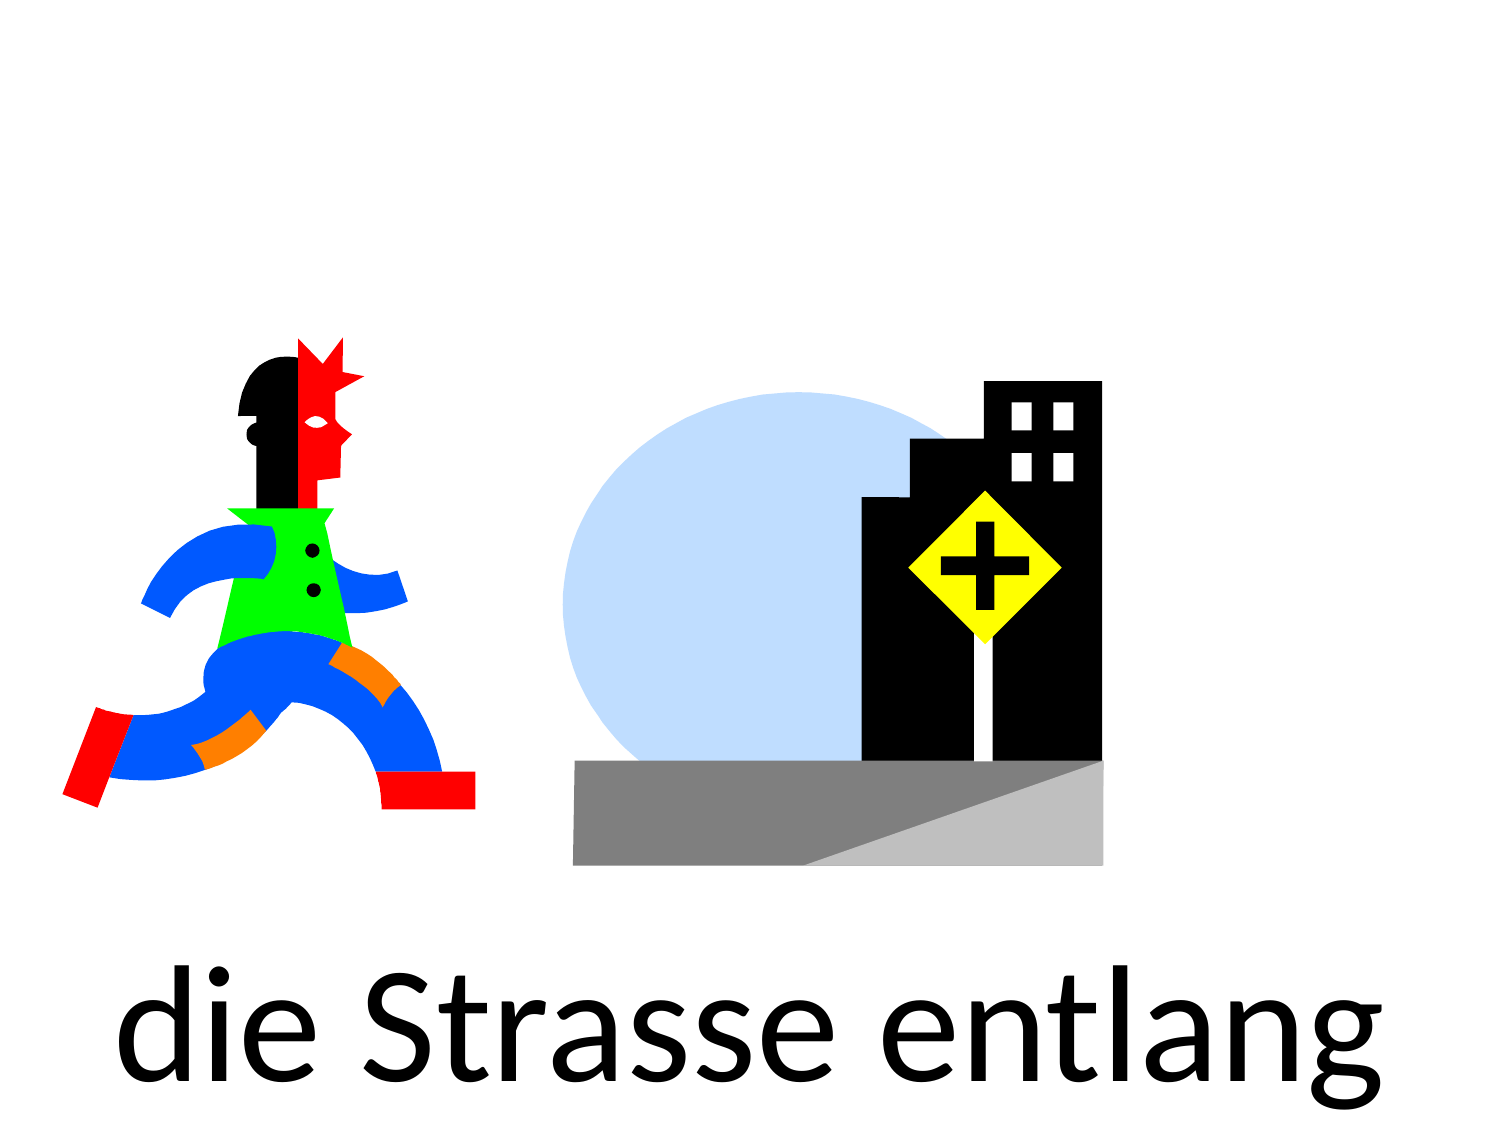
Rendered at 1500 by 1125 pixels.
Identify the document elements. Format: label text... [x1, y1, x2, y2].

text_box [562, 392, 946, 760]
text_box die Strasse entlang [0, 907, 1500, 1123]
text_box [974, 635, 993, 762]
text_box [1053, 402, 1074, 431]
text_box [572, 760, 1102, 866]
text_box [62, 337, 476, 810]
text_box [803, 760, 1104, 866]
text_box [1053, 453, 1074, 482]
text_box [908, 490, 1062, 645]
text_box [1011, 453, 1032, 482]
text_box [500, 337, 1104, 866]
text_box [1011, 402, 1032, 431]
text_box [940, 521, 1030, 610]
text_box [861, 381, 1103, 760]
